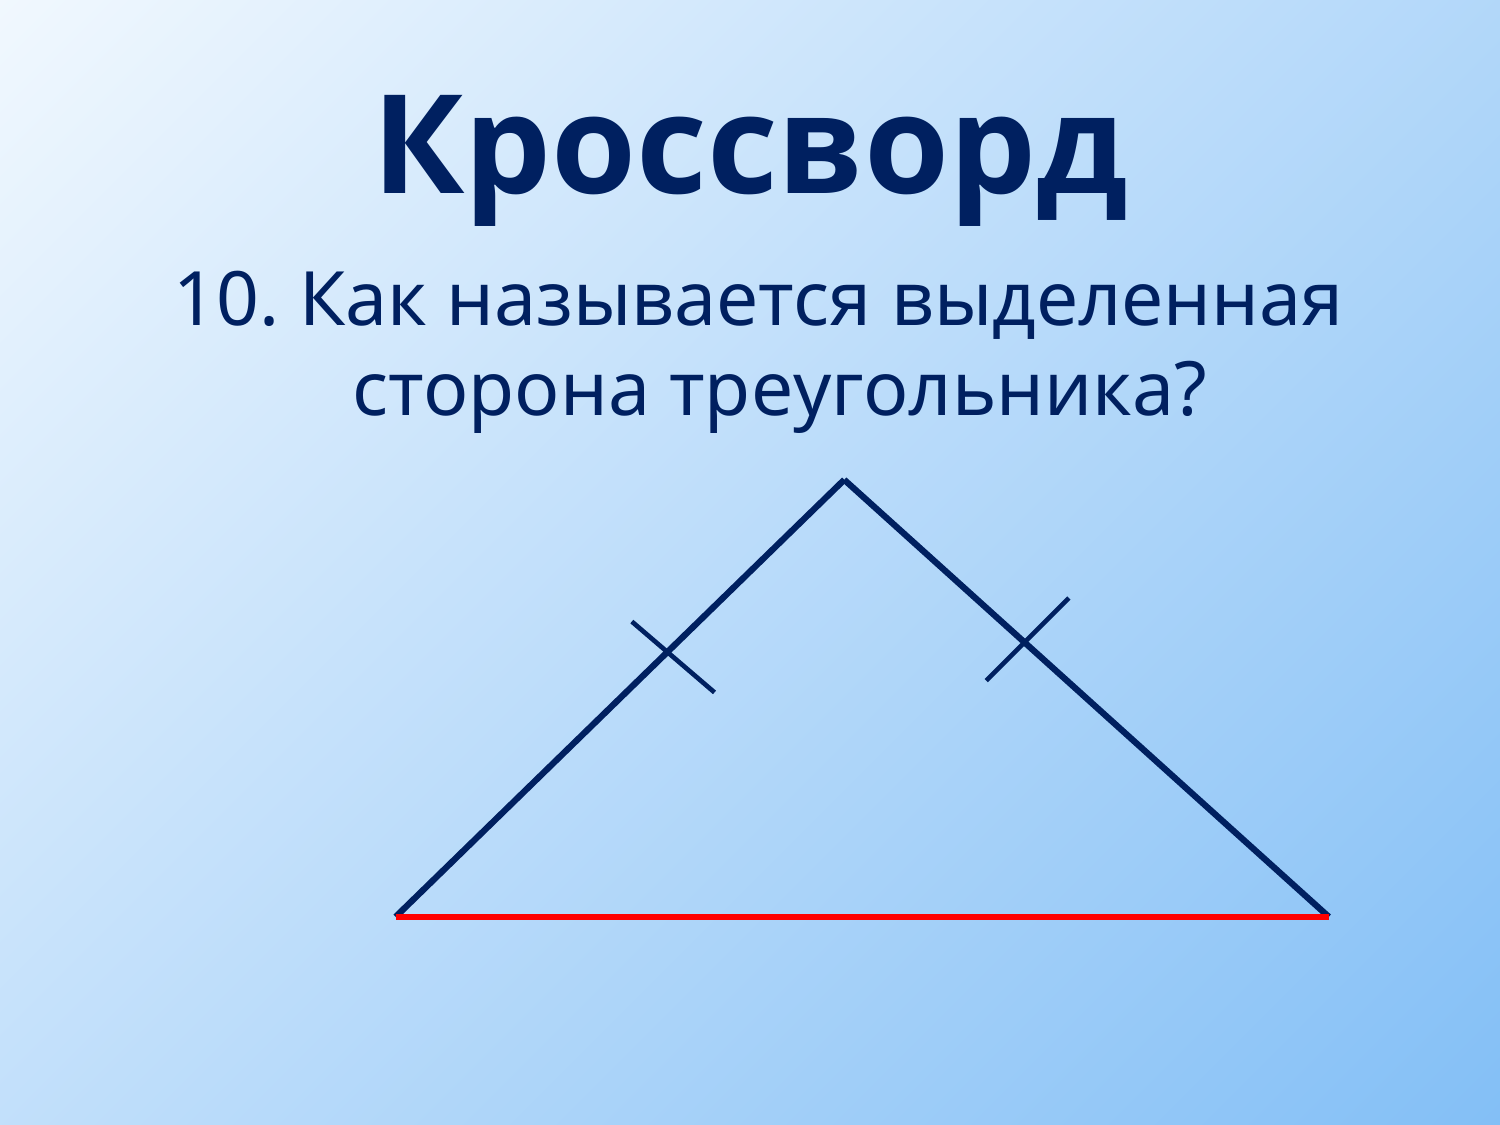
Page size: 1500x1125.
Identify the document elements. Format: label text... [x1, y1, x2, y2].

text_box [395, 479, 1329, 918]
list 10. Как называется выделенная сторона треугольника? [75, 243, 1425, 986]
title Кроссворд [75, 45, 1425, 233]
